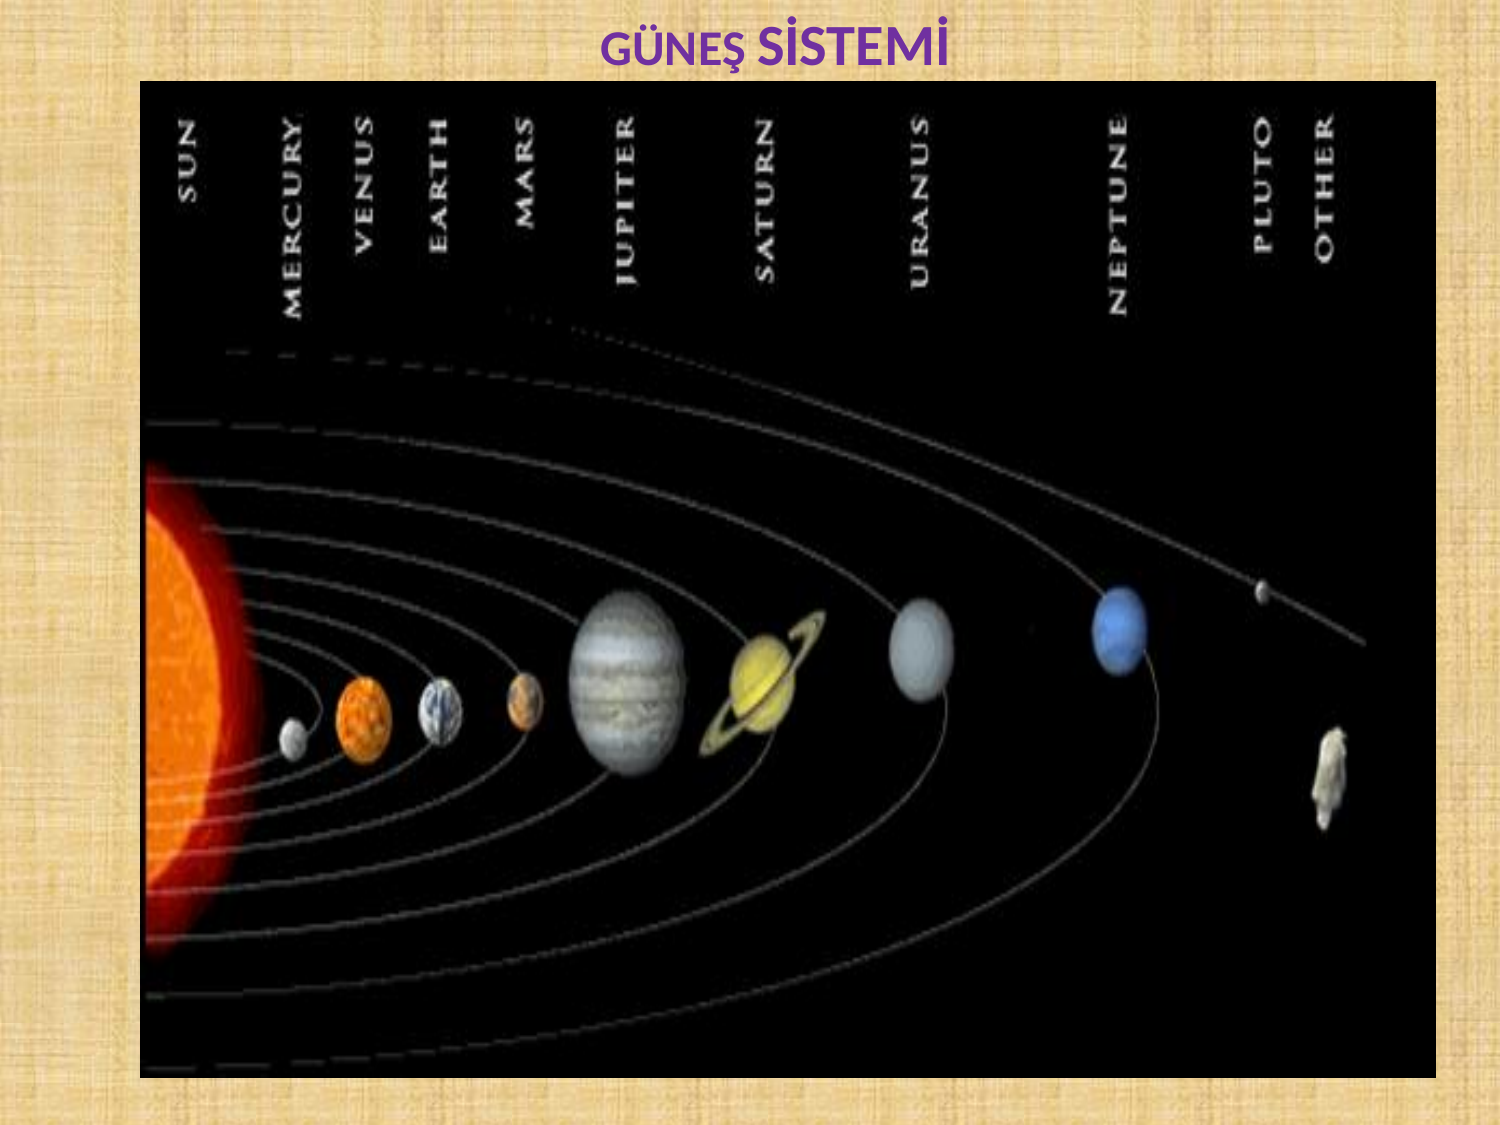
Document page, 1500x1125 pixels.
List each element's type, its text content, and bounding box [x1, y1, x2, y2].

text_box GÜNEŞ SİSTEMİ [585, 0, 1008, 79]
picture [0, 0, 1500, 1125]
